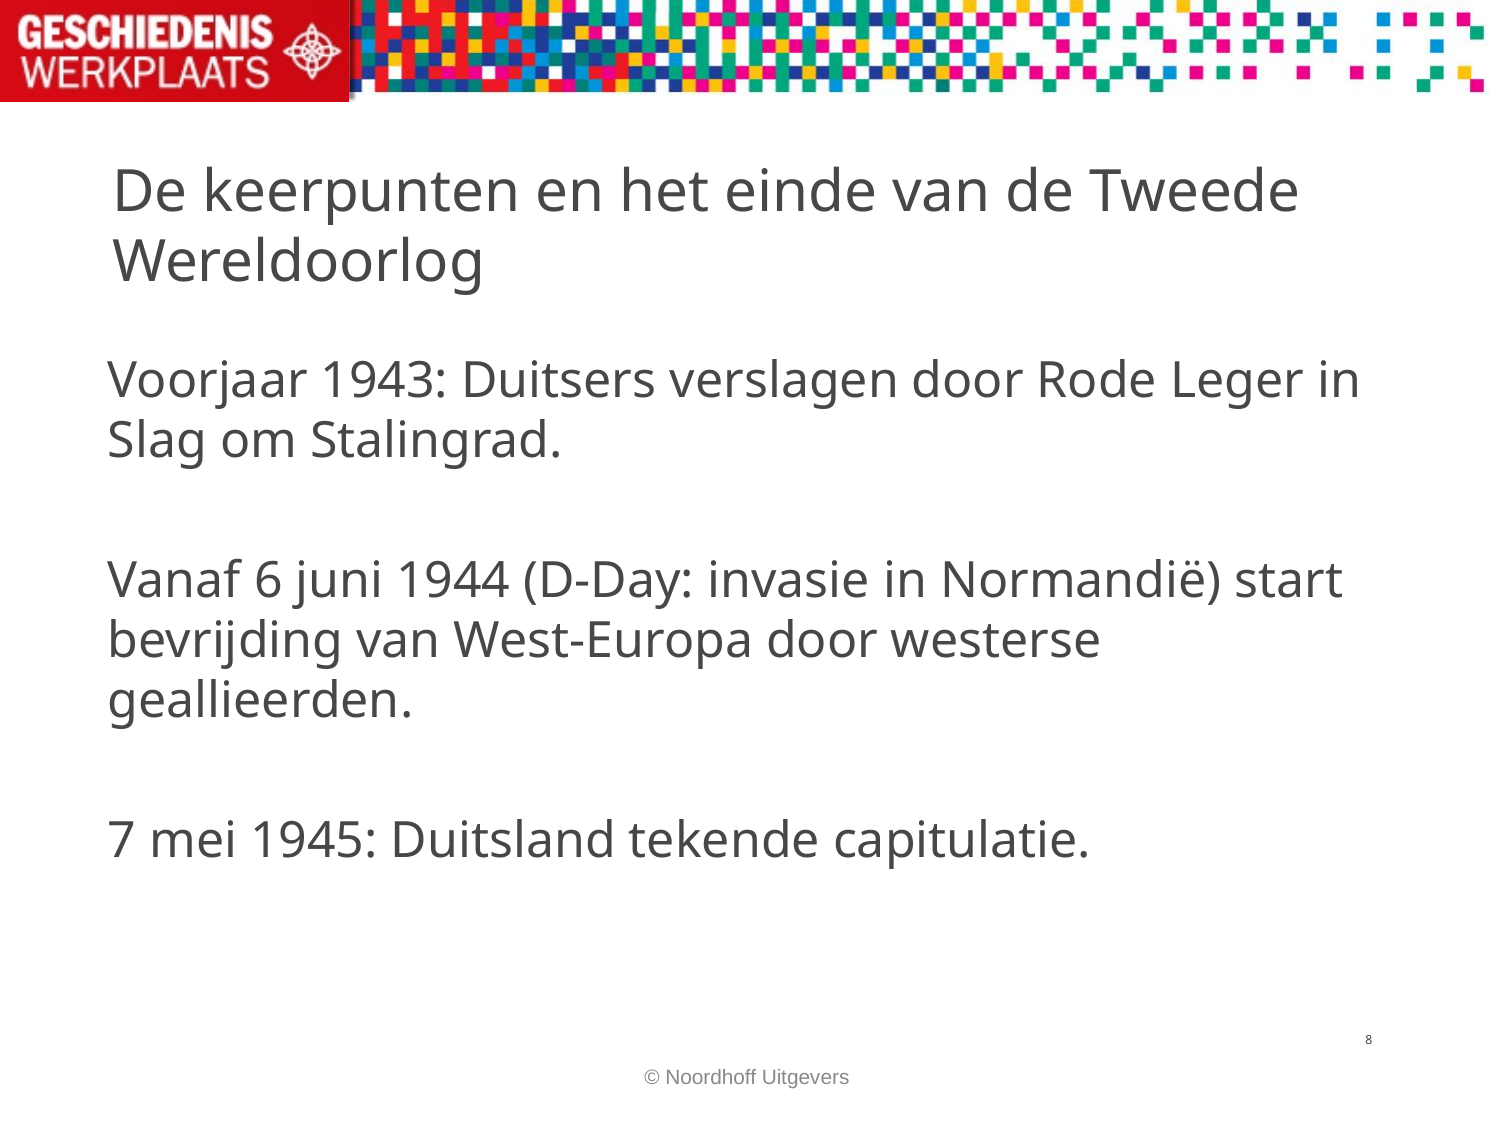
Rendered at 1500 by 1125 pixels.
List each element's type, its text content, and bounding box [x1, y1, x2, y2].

slide_number 8 [1325, 1025, 1388, 1063]
title De keerpunten en het einde van de Tweede Wereldoorlog [112, 145, 1401, 256]
picture [0, 0, 1500, 1125]
text_box © Noordhoff Uitgevers [512, 1045, 988, 1106]
list Voorjaar 1943: Duitsers verslagen door Rode Leger in Slag om Stalingrad. Vanaf 6 juni 1944 (D-Day: invasie in Normandië) start bevrijding van West-Europa door westerse geallieerden. 7 mei 1945: Duitsland tekende capitulatie. [108, 340, 1405, 1025]
